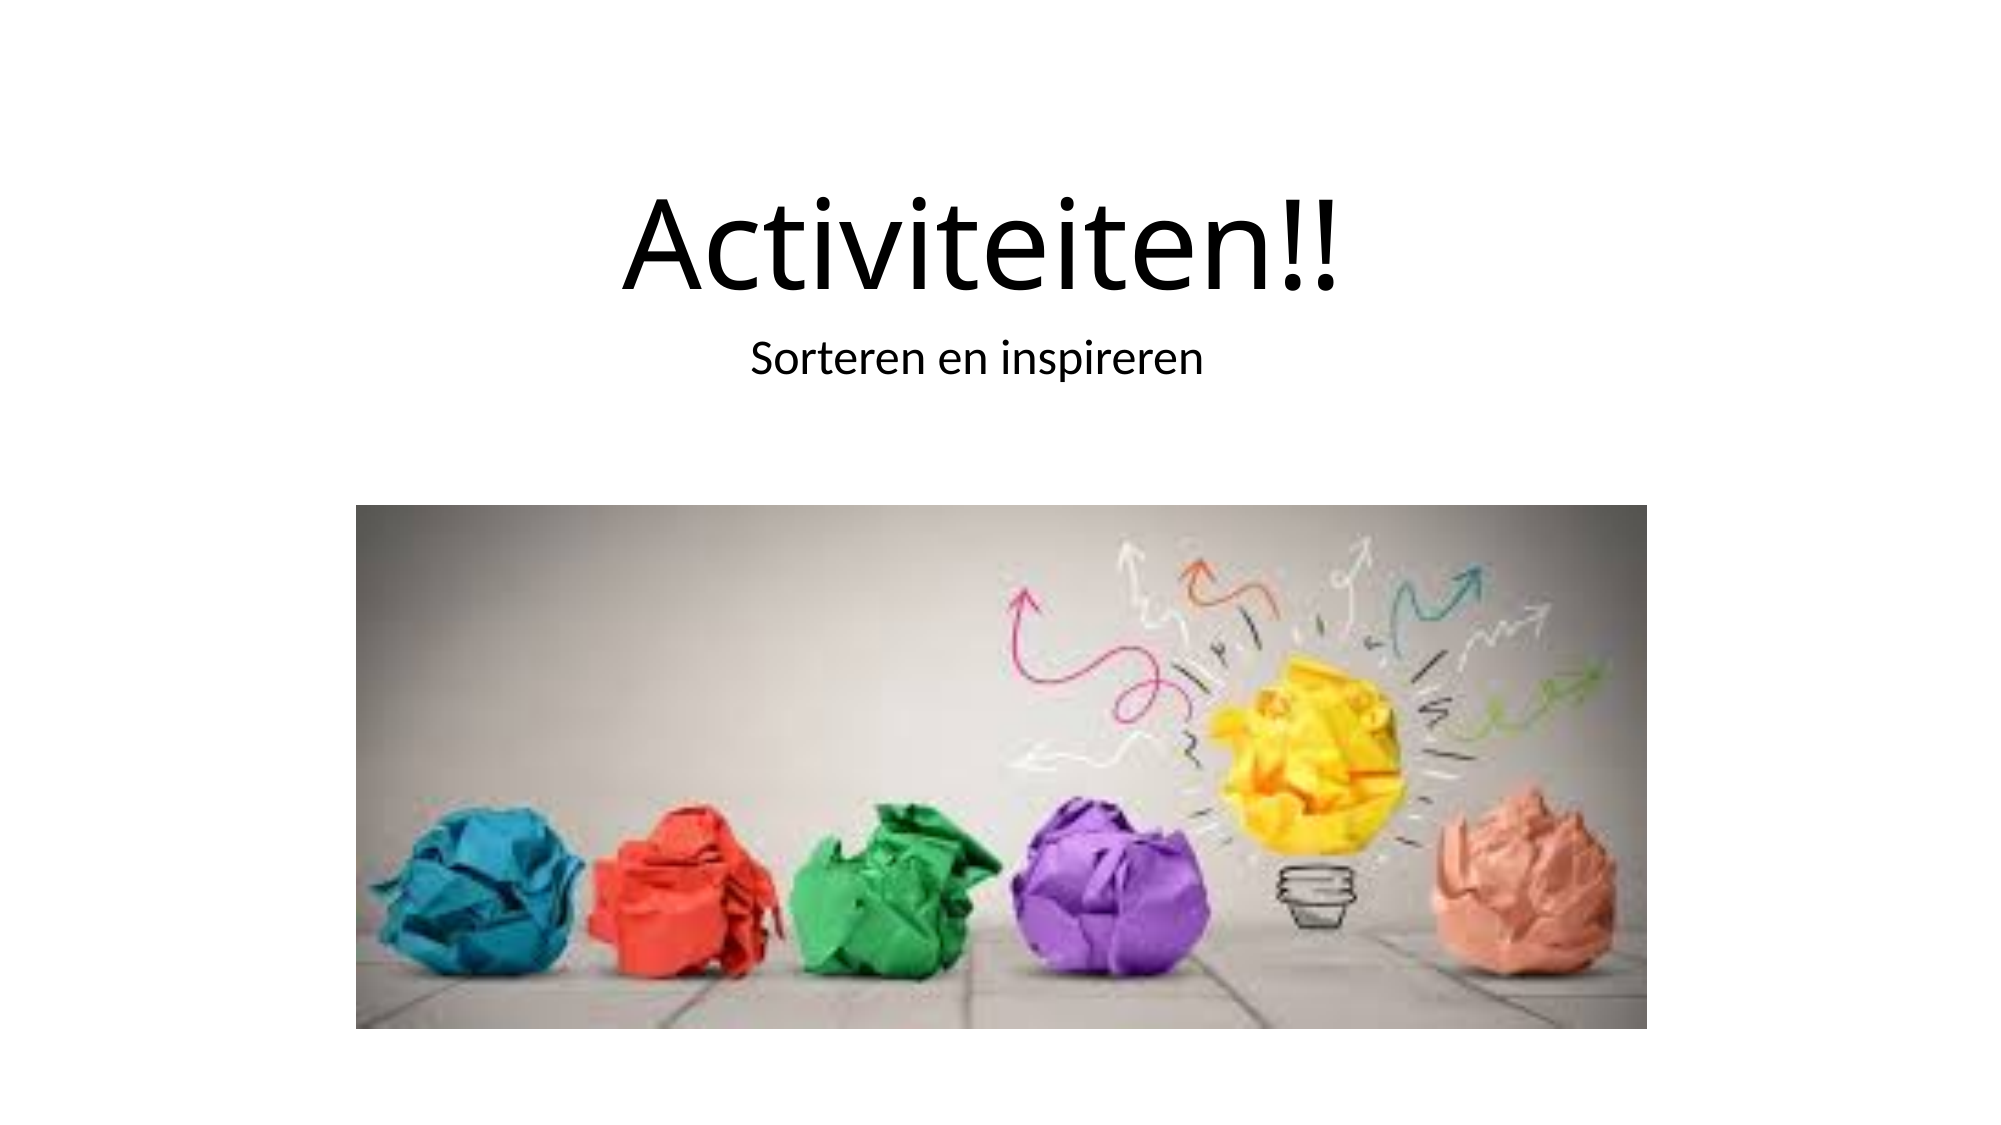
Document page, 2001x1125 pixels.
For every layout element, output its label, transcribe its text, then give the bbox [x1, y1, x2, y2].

title Activiteiten!! [233, 108, 1734, 323]
subtitle Sorteren en inspireren [233, 323, 1734, 596]
picture [356, 505, 1647, 1029]
